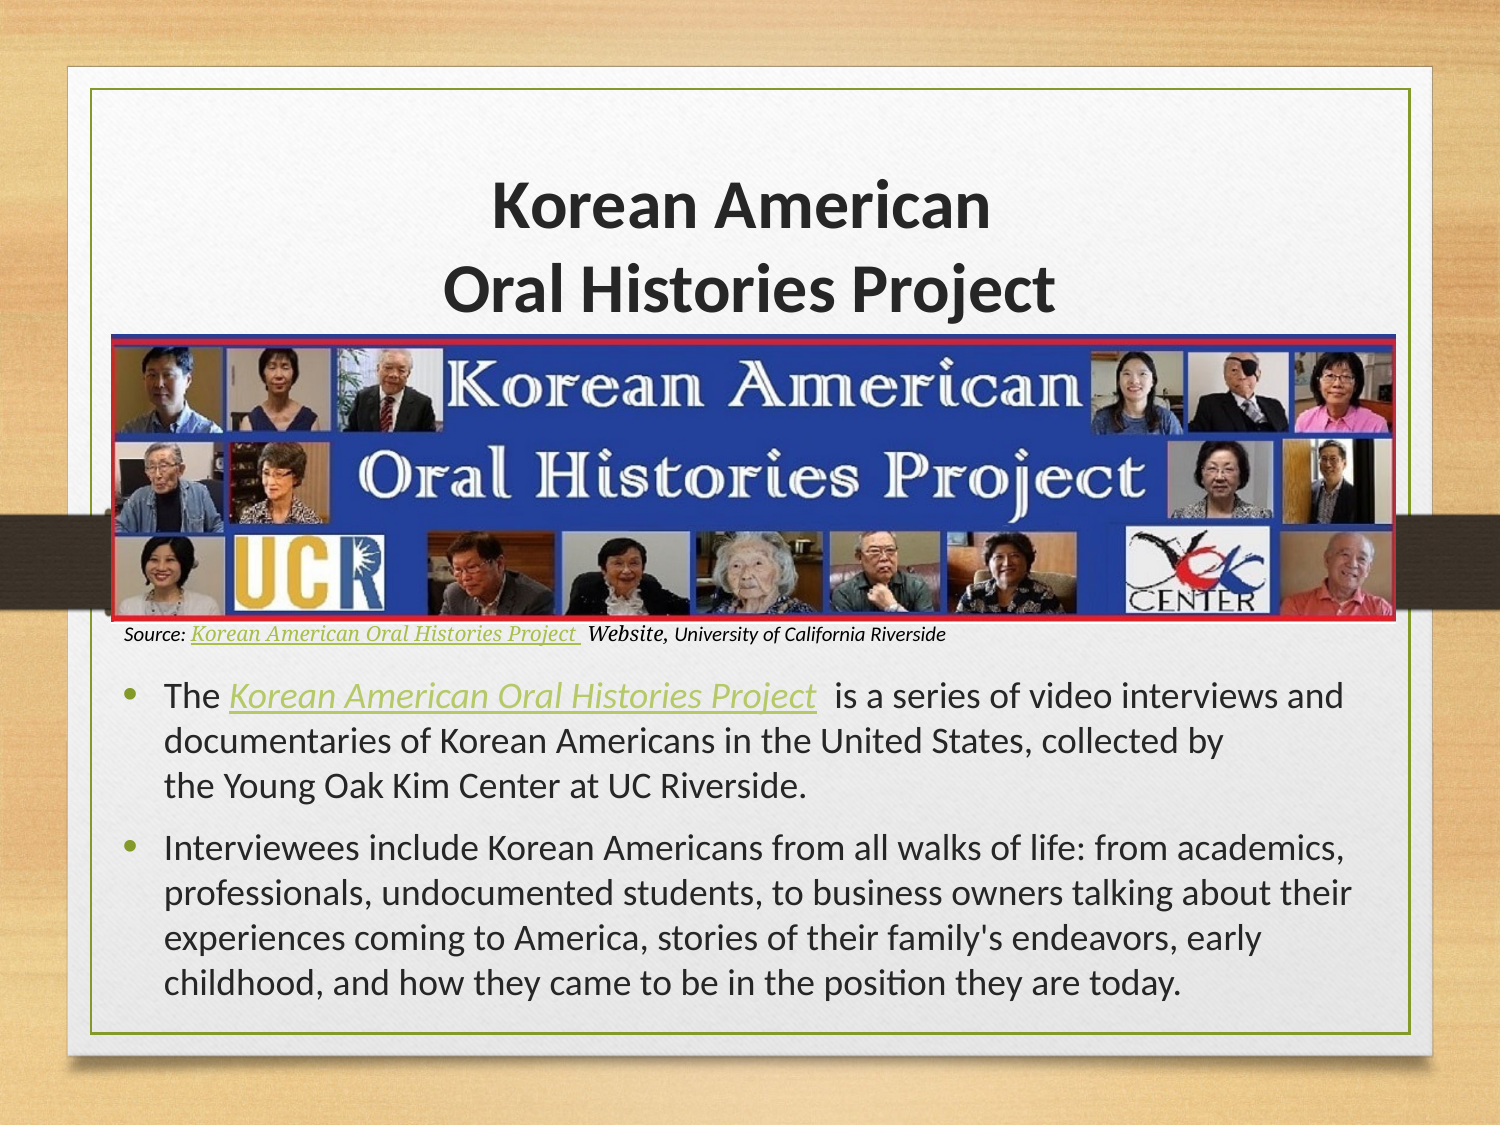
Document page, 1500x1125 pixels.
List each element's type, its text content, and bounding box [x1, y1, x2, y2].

picture [0, 0, 1500, 1125]
title Korean American Oral Histories Project [193, 150, 1309, 334]
list The Korean American Oral Histories Project is a series of video interviews and documentaries of Korean Americans in the United States, collected by the Young Oak Kim Center at UC Riverside. Interviewees include Korean Americans from all walks of life: from academics, professionals, undocumented students, to business owners talking about their experiences coming to America, stories of their family's endeavors, early childhood, and how they came to be in the position they are today. [107, 663, 1393, 1038]
text_box Source: Korean American Oral Histories Project Website, University of California Riverside [109, 613, 1391, 657]
